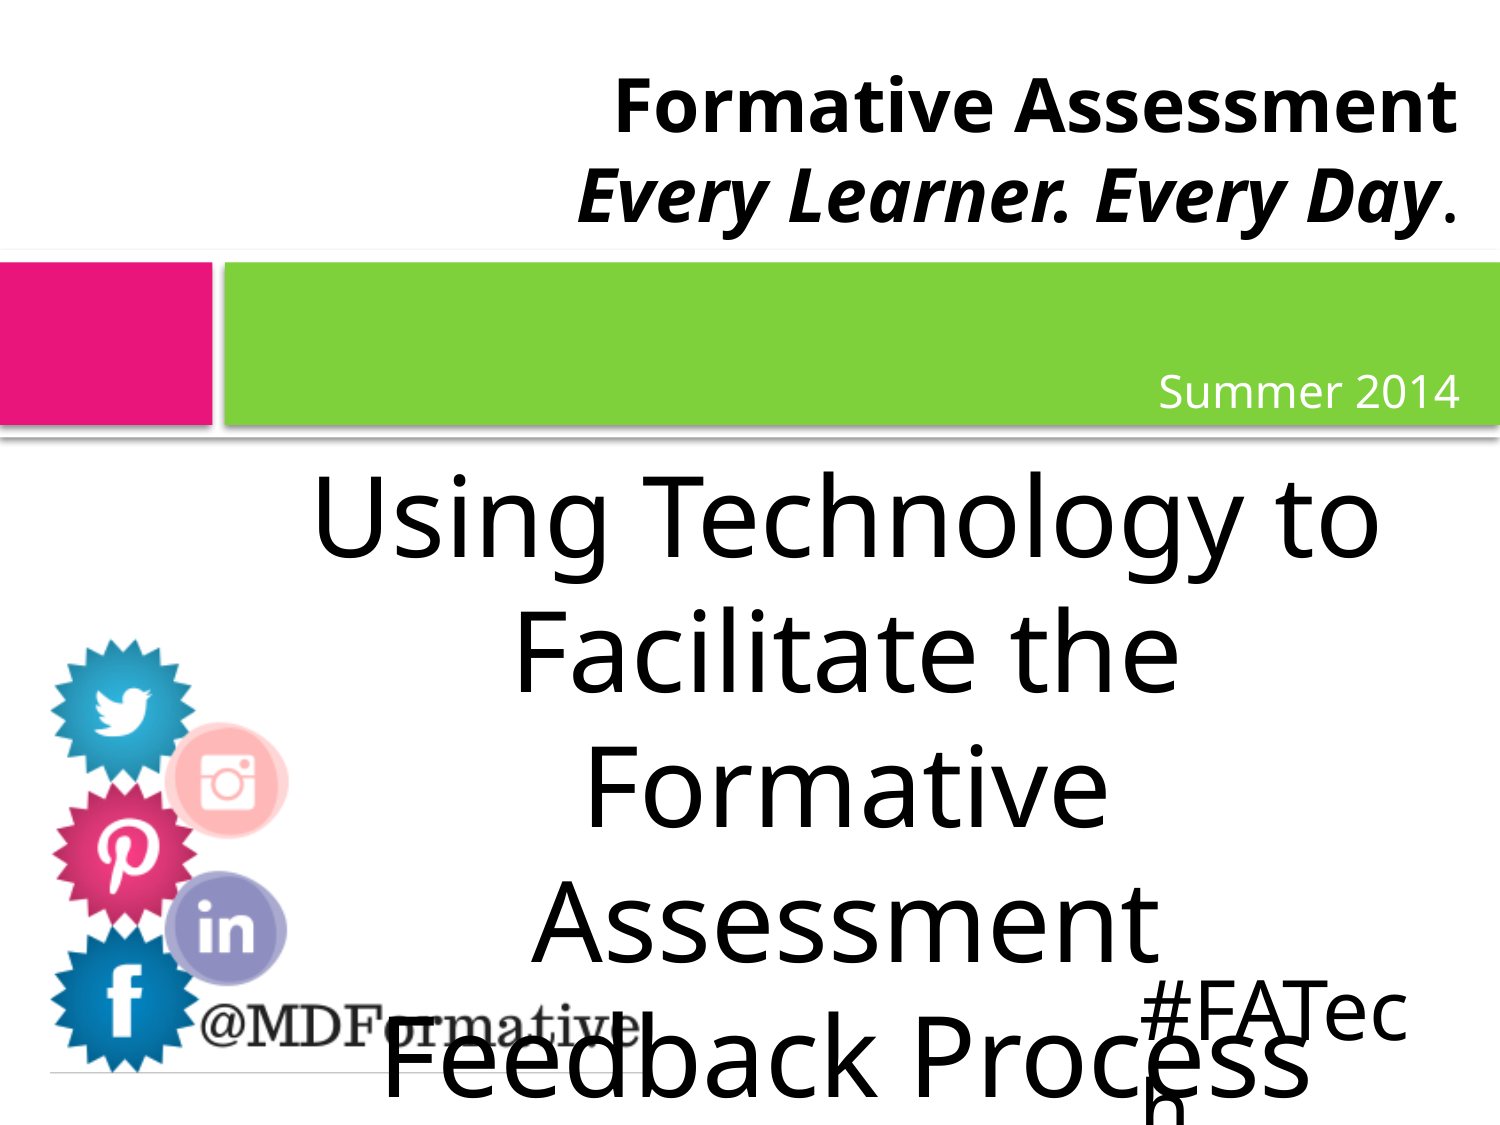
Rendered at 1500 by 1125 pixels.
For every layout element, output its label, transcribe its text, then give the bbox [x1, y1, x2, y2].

picture [49, 637, 646, 1076]
title Summer 2014 [224, 262, 1476, 426]
list Using Technology to Facilitate the Formative Assessment Feedback Process [287, 437, 1407, 713]
text_box #FATech [1125, 949, 1475, 1125]
text_box Formative Assessment Every Learner. Every Day. [474, 49, 1475, 245]
